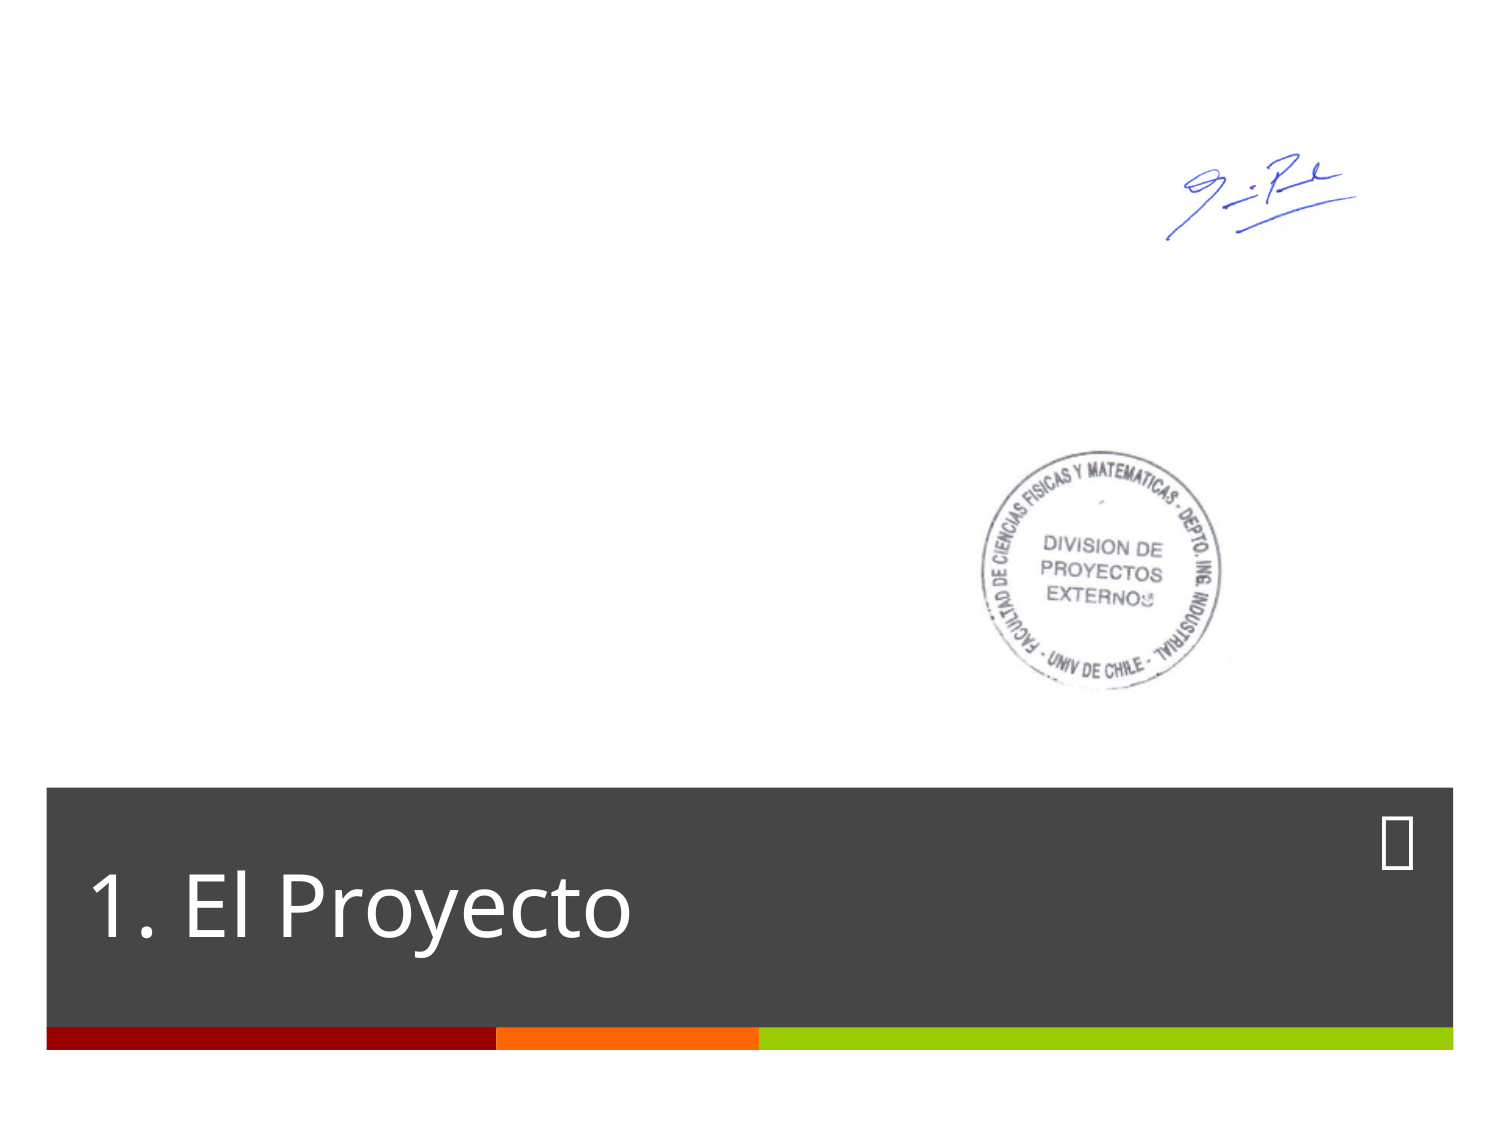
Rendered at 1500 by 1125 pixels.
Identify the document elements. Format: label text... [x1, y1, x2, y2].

picture [961, 425, 1241, 712]
picture [1037, 143, 1481, 246]
title 1. El Proyecto [70, 789, 1346, 963]
